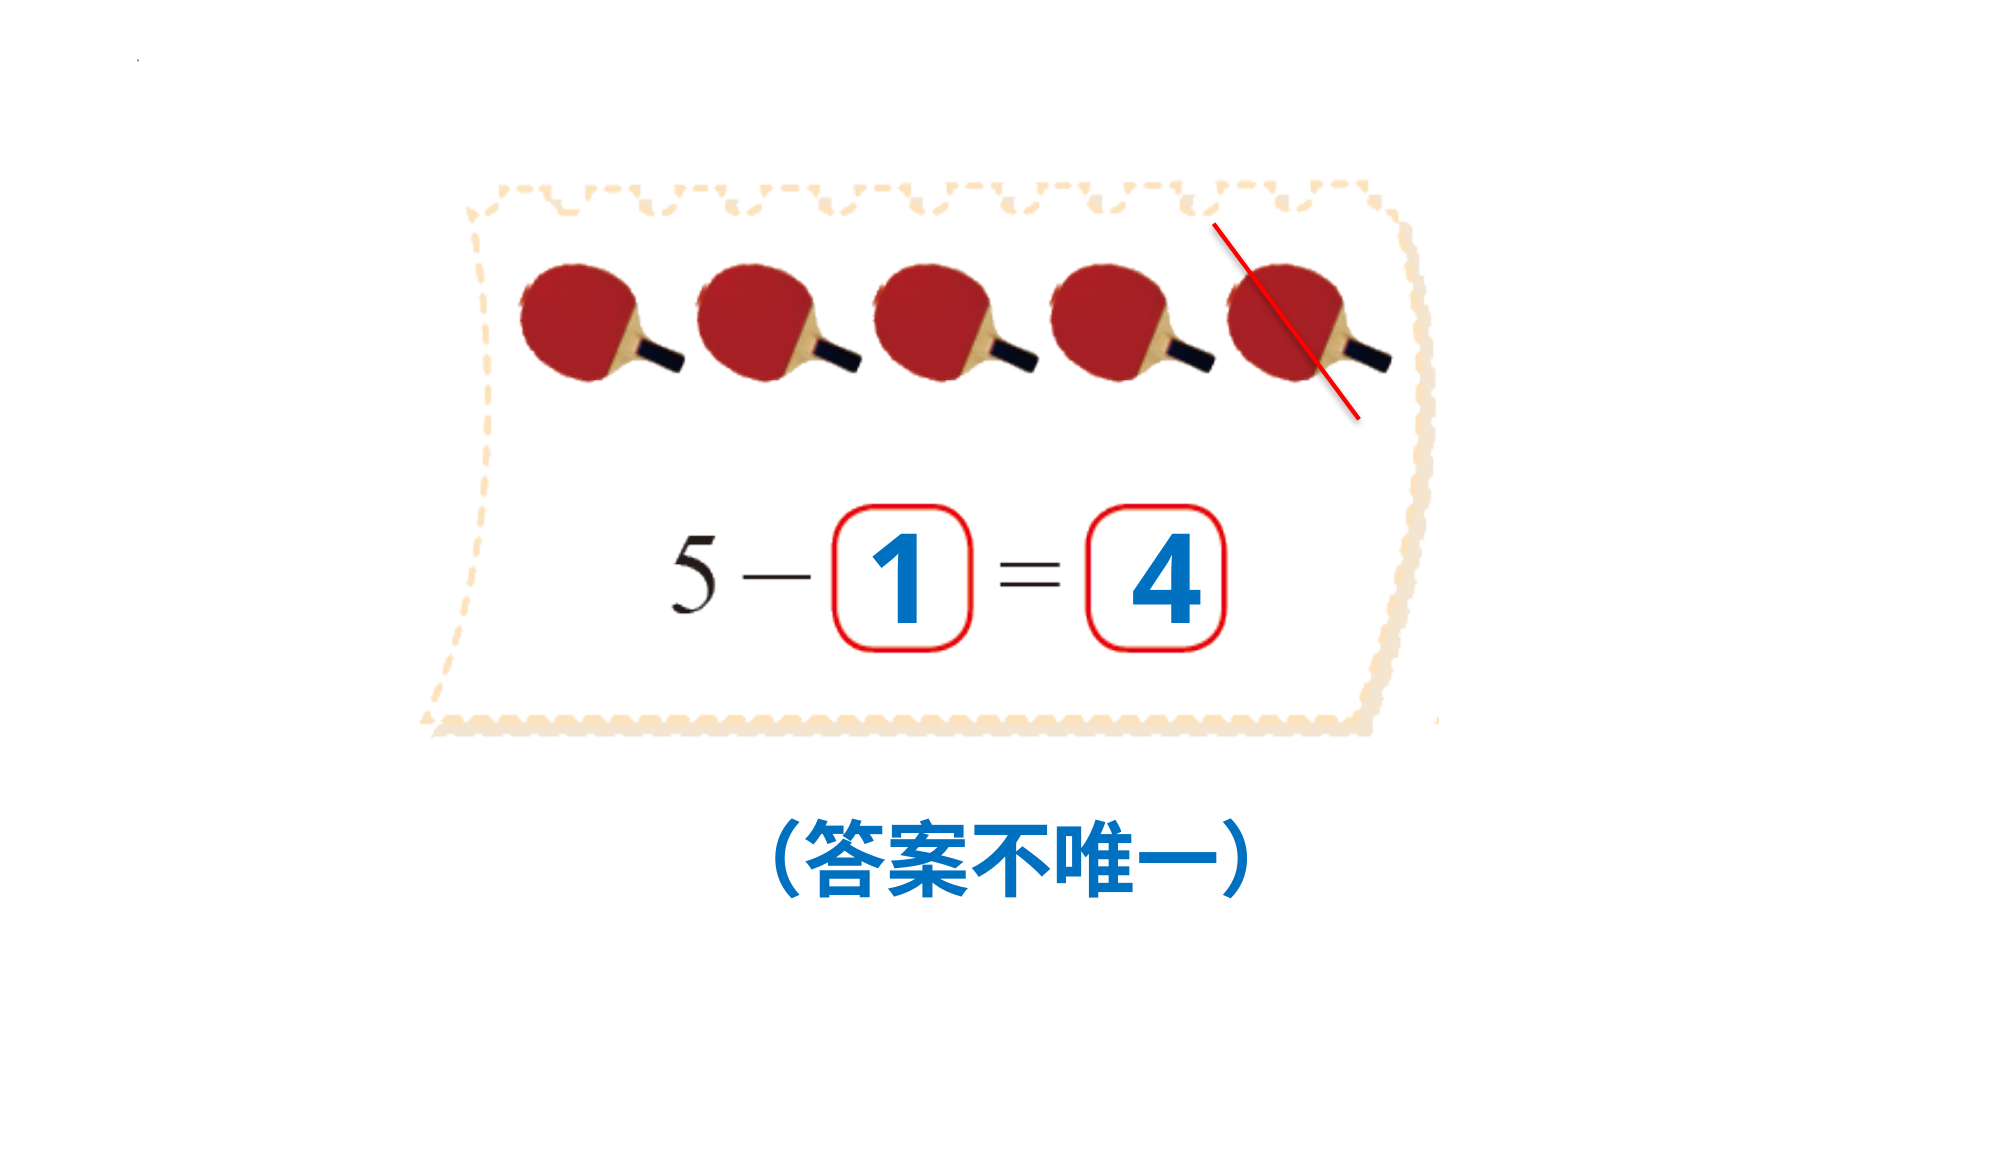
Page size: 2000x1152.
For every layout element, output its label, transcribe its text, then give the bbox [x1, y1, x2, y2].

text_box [1213, 223, 1360, 420]
text_box （答案不唯一） [705, 799, 1589, 915]
picture [399, 163, 1440, 758]
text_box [850, 491, 1210, 659]
